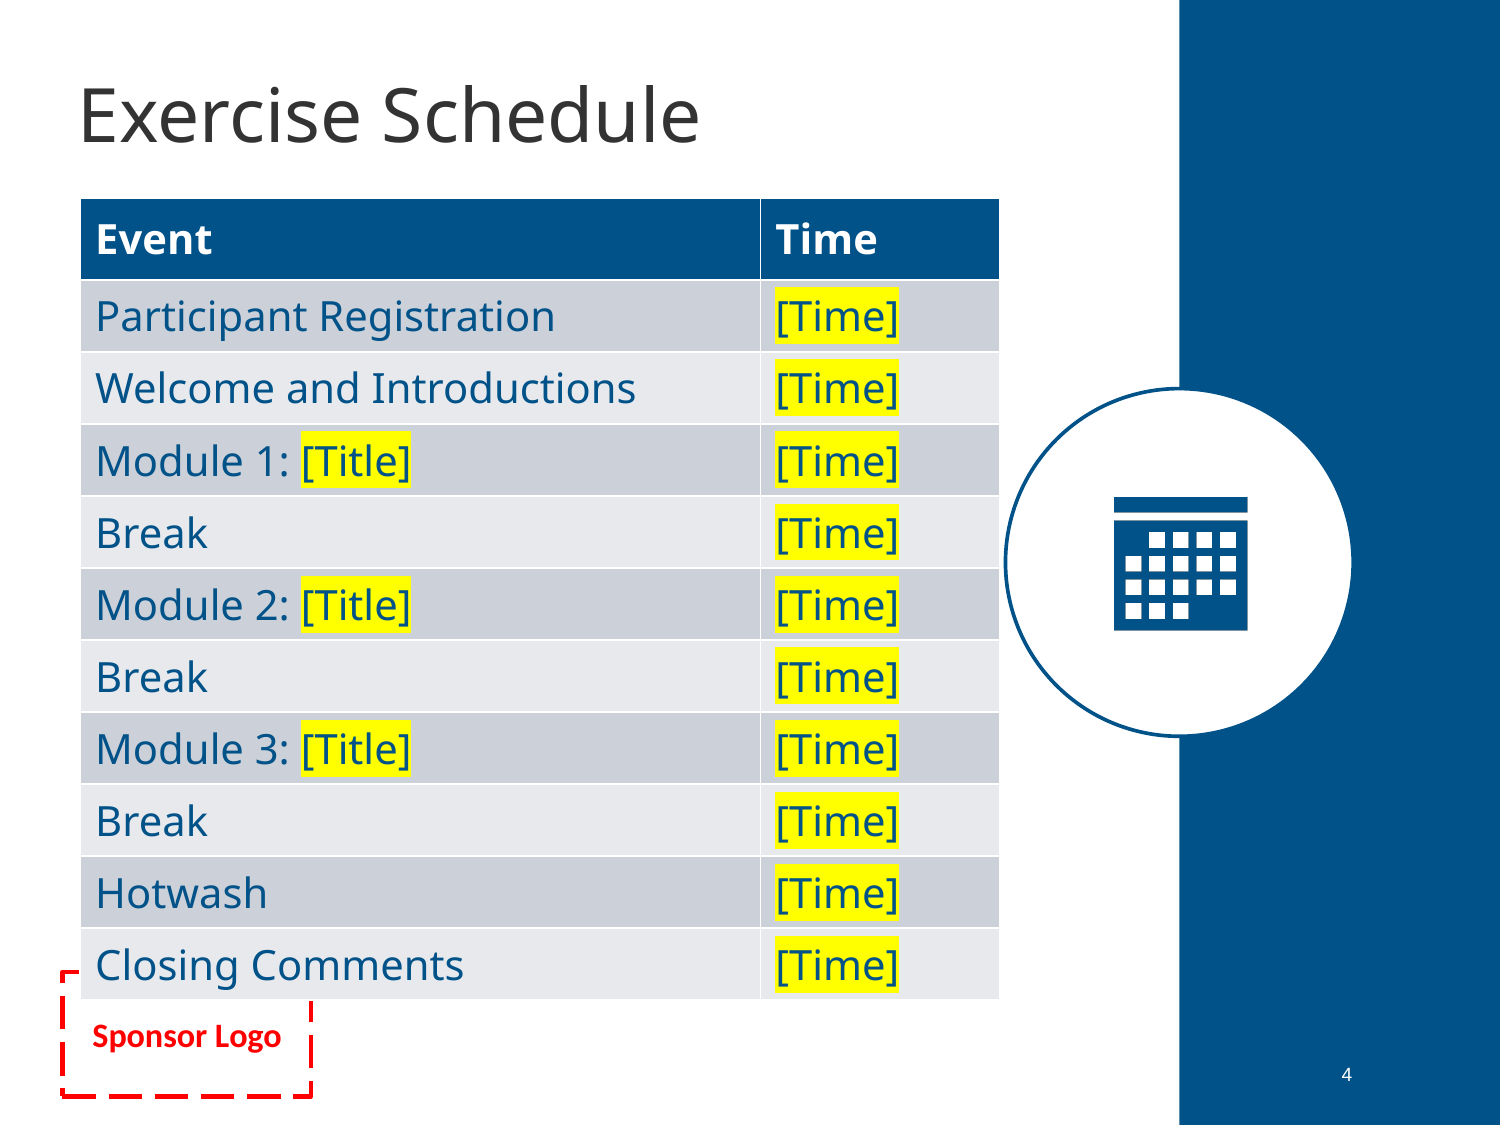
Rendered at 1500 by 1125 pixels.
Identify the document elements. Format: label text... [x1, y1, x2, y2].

table_cell [Time] [761, 353, 999, 423]
table_cell Closing Comments [81, 929, 760, 999]
table_cell Module 2: [Title] [81, 569, 760, 639]
table_cell [Time] [761, 857, 999, 927]
table_cell Break [81, 785, 760, 855]
table_cell Module 3: [Title] [81, 713, 760, 783]
table_cell [Time] [761, 713, 999, 783]
table_header Time [761, 199, 999, 279]
table_cell [Time] [761, 569, 999, 639]
title Exercise Schedule [62, 31, 982, 195]
text_box [1177, 0, 1500, 1125]
table_cell Hotwash [81, 857, 760, 927]
table_cell [Time] [761, 929, 999, 999]
table_cell [Time] [761, 641, 999, 711]
picture [1086, 469, 1275, 658]
table_cell Participant Registration [81, 281, 760, 351]
table_cell [Time] [761, 281, 999, 351]
table_cell Module 1: [Title] [81, 425, 760, 495]
table_cell Break [81, 497, 760, 567]
table_cell Welcome and Introductions [81, 353, 760, 423]
table_cell Break [81, 641, 760, 711]
slide_number 4 [1242, 1052, 1368, 1098]
table_cell [Time] [761, 785, 999, 855]
table_cell [Time] [761, 497, 999, 567]
table_header Event [81, 199, 760, 279]
text_box [1003, 386, 1356, 739]
table_cell [Time] [761, 425, 999, 495]
